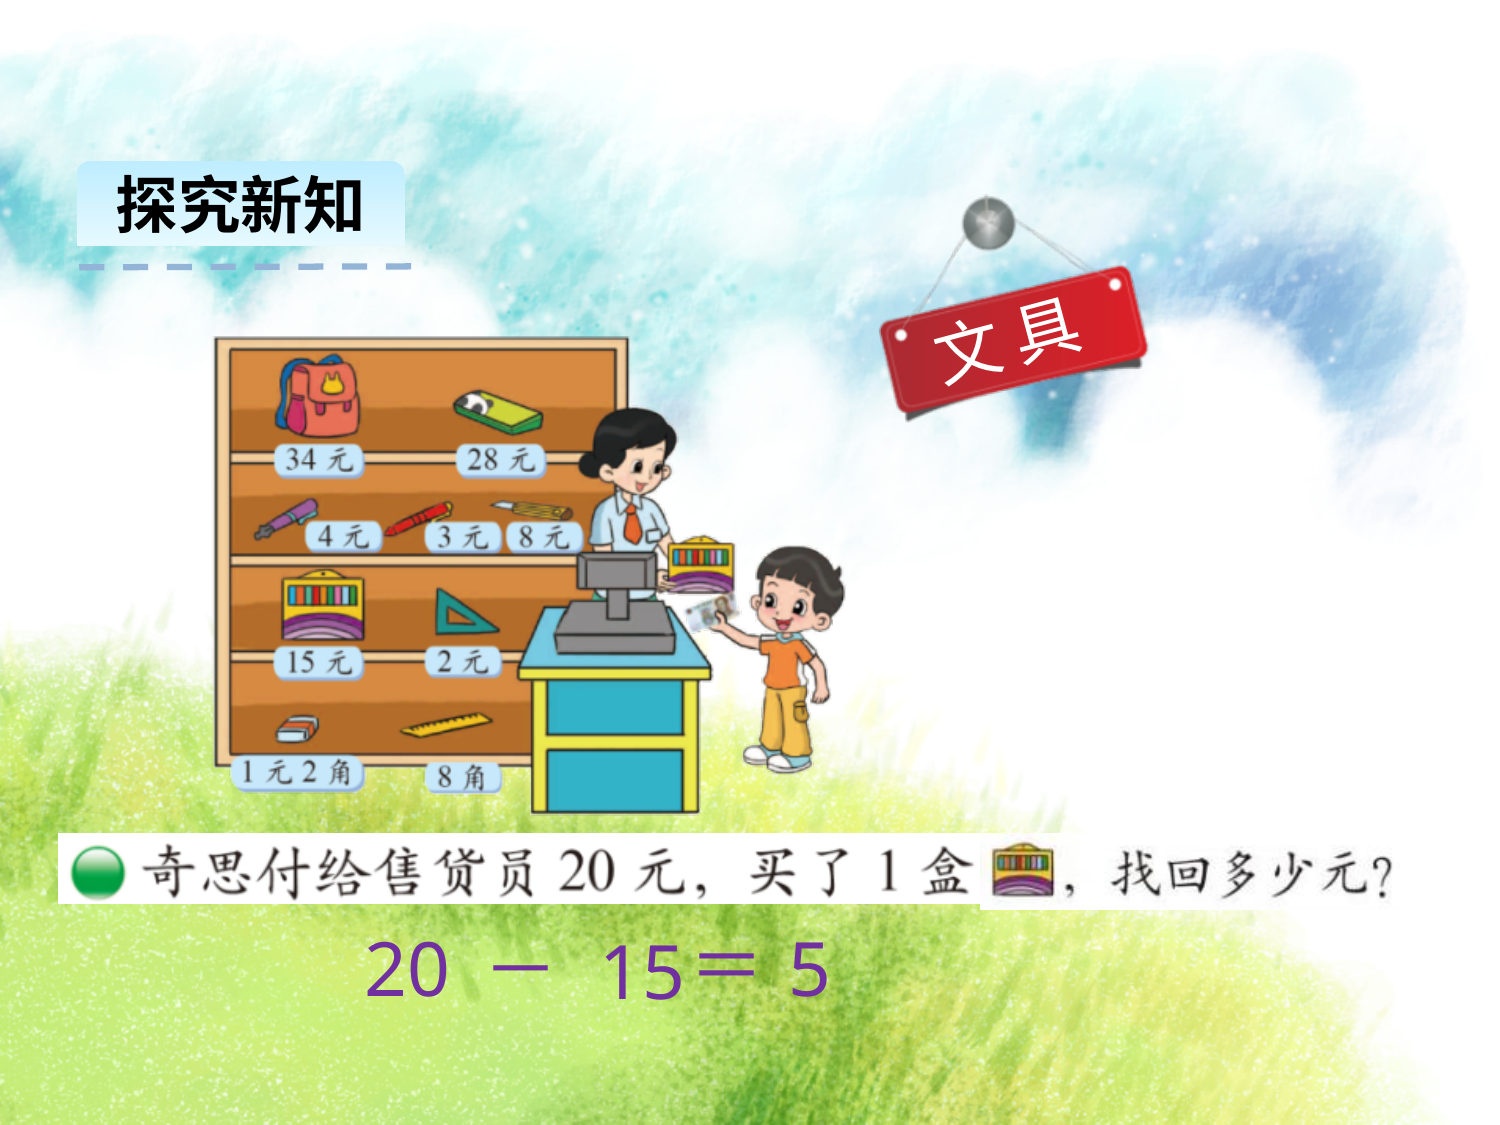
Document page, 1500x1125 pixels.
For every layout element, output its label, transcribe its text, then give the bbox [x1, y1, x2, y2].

text_box － [468, 919, 584, 1019]
picture [0, 0, 1500, 1125]
text_box 15 [584, 919, 709, 1022]
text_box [855, 184, 1176, 438]
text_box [58, 832, 1401, 911]
text_box 5 [773, 919, 914, 1019]
text_box 20 [350, 919, 468, 1019]
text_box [76, 160, 420, 268]
text_box ＝ [674, 919, 773, 1017]
